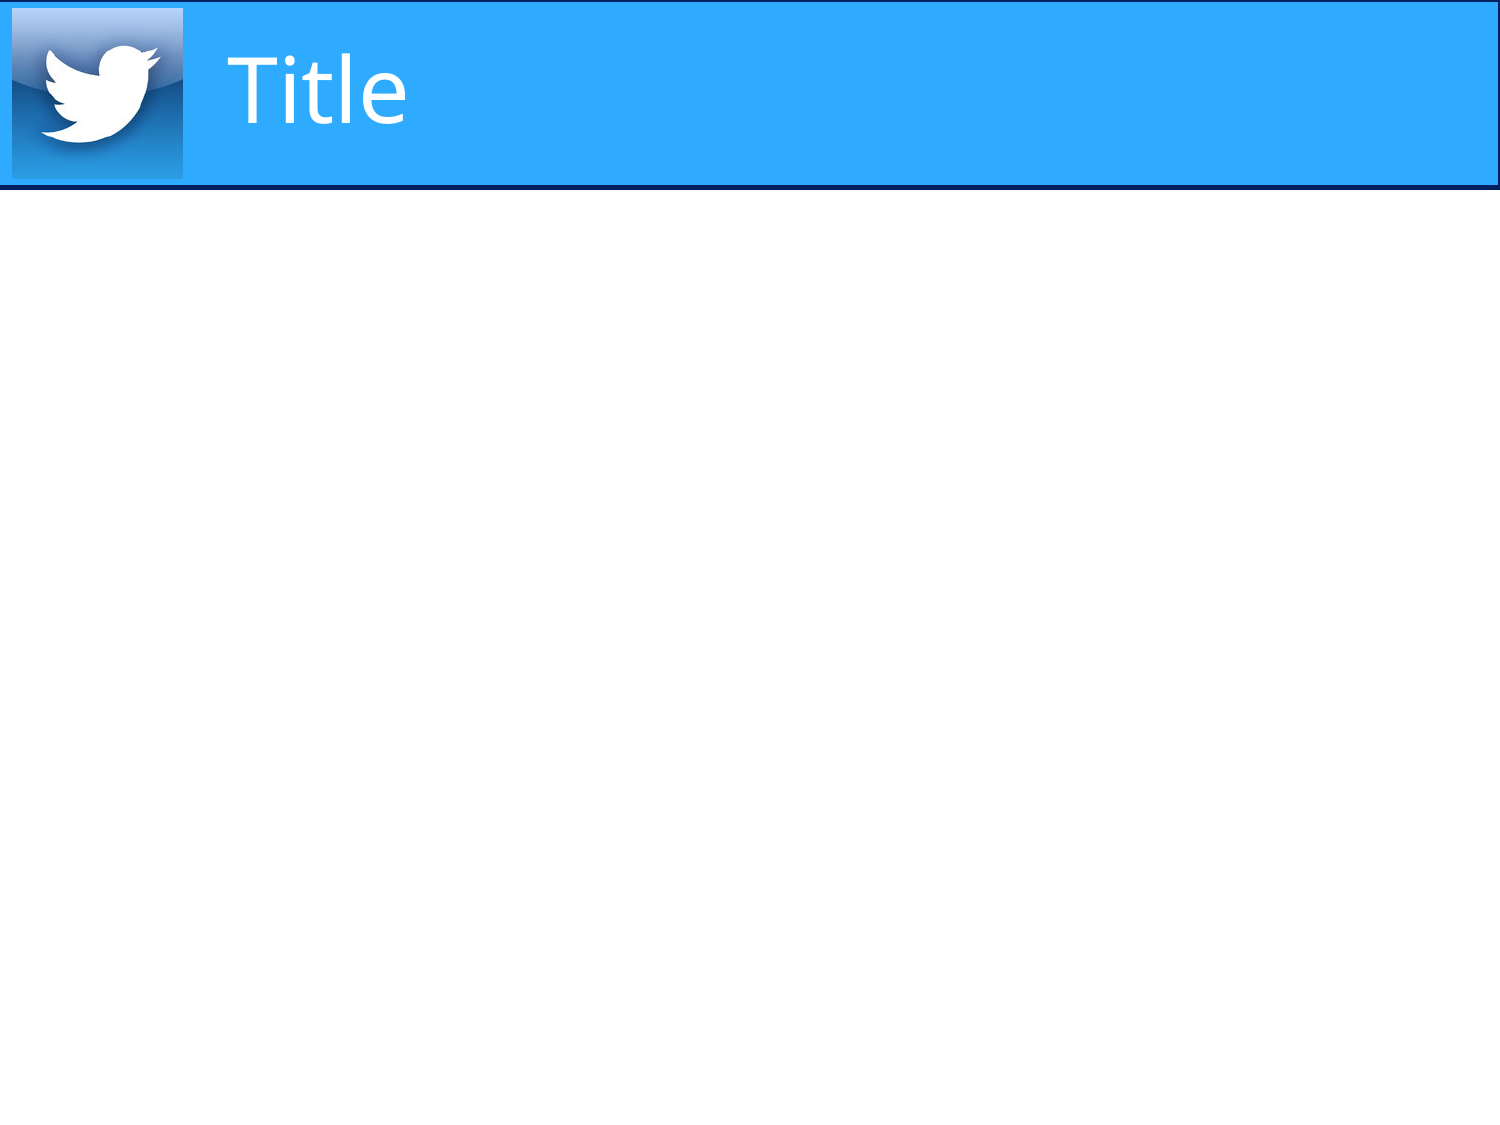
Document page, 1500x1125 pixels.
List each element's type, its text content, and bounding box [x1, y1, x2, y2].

text_box Title [212, 24, 875, 150]
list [12, 8, 183, 179]
text_box [0, 0, 1500, 190]
